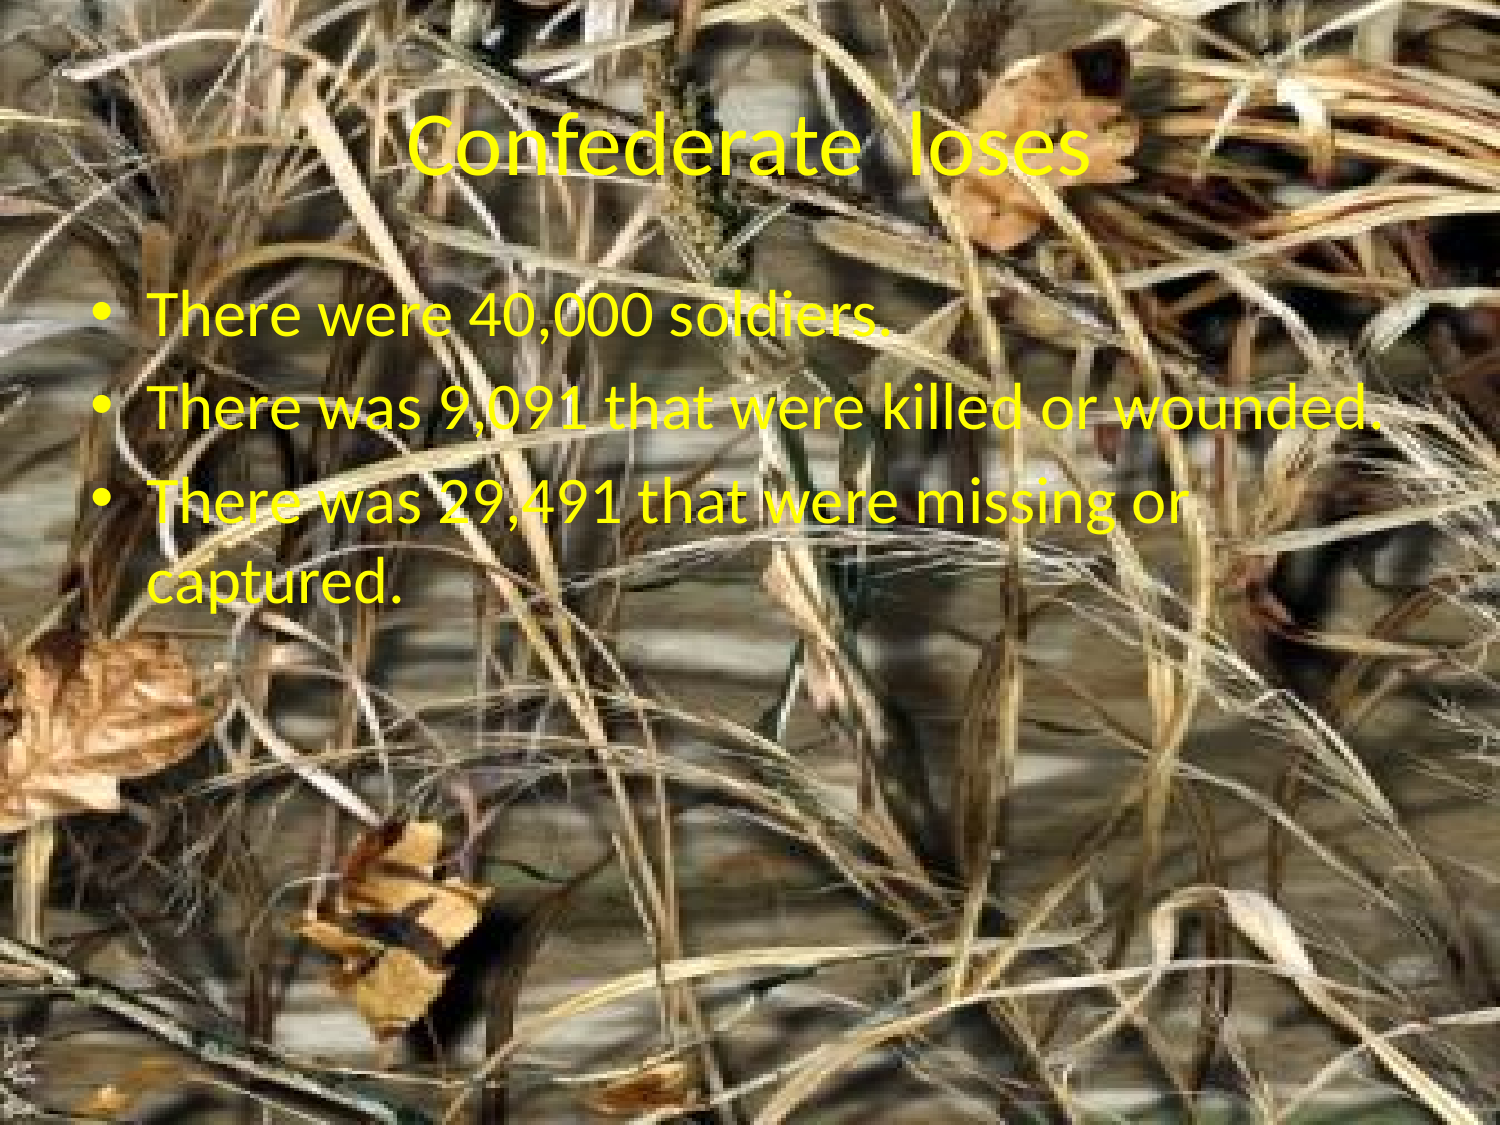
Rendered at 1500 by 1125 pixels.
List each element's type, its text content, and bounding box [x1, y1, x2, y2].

picture [0, 0, 1500, 1125]
title Confederate loses [75, 45, 1425, 233]
list There were 40,000 soldiers. There was 9,091 that were killed or wounded. There was 29,491 that were missing or captured. [75, 262, 1425, 1005]
